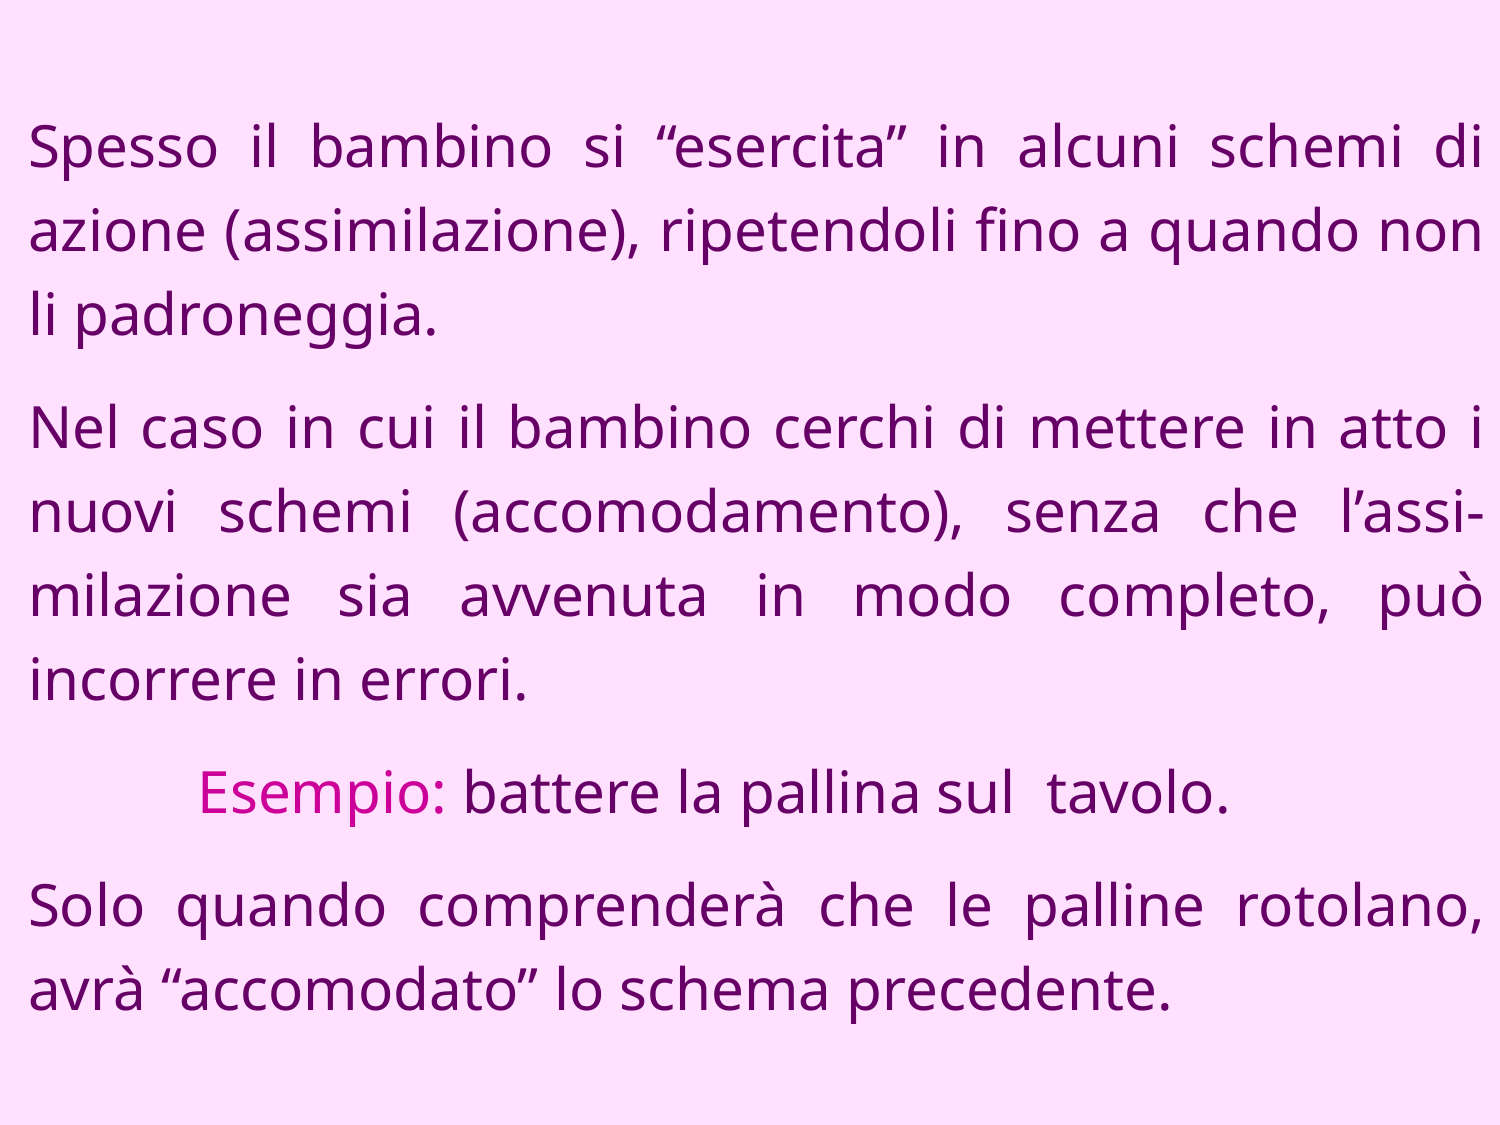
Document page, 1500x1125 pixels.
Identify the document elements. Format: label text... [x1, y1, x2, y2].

text_box Spesso il bambino si “esercita” in alcuni schemi di azione (assimilazione), ripetendoli fino a quando non li padroneggia. Nel caso in cui il bambino cerchi di mettere in atto i nuovi schemi (accomodamento), senza che l’assi-milazione sia avvenuta in modo completo, può incorrere in errori. Esempio: battere la pallina sul tavolo. Solo quando comprenderà che le palline rotolano, avrà “accomodato” lo schema precedente. [0, 87, 1500, 1125]
